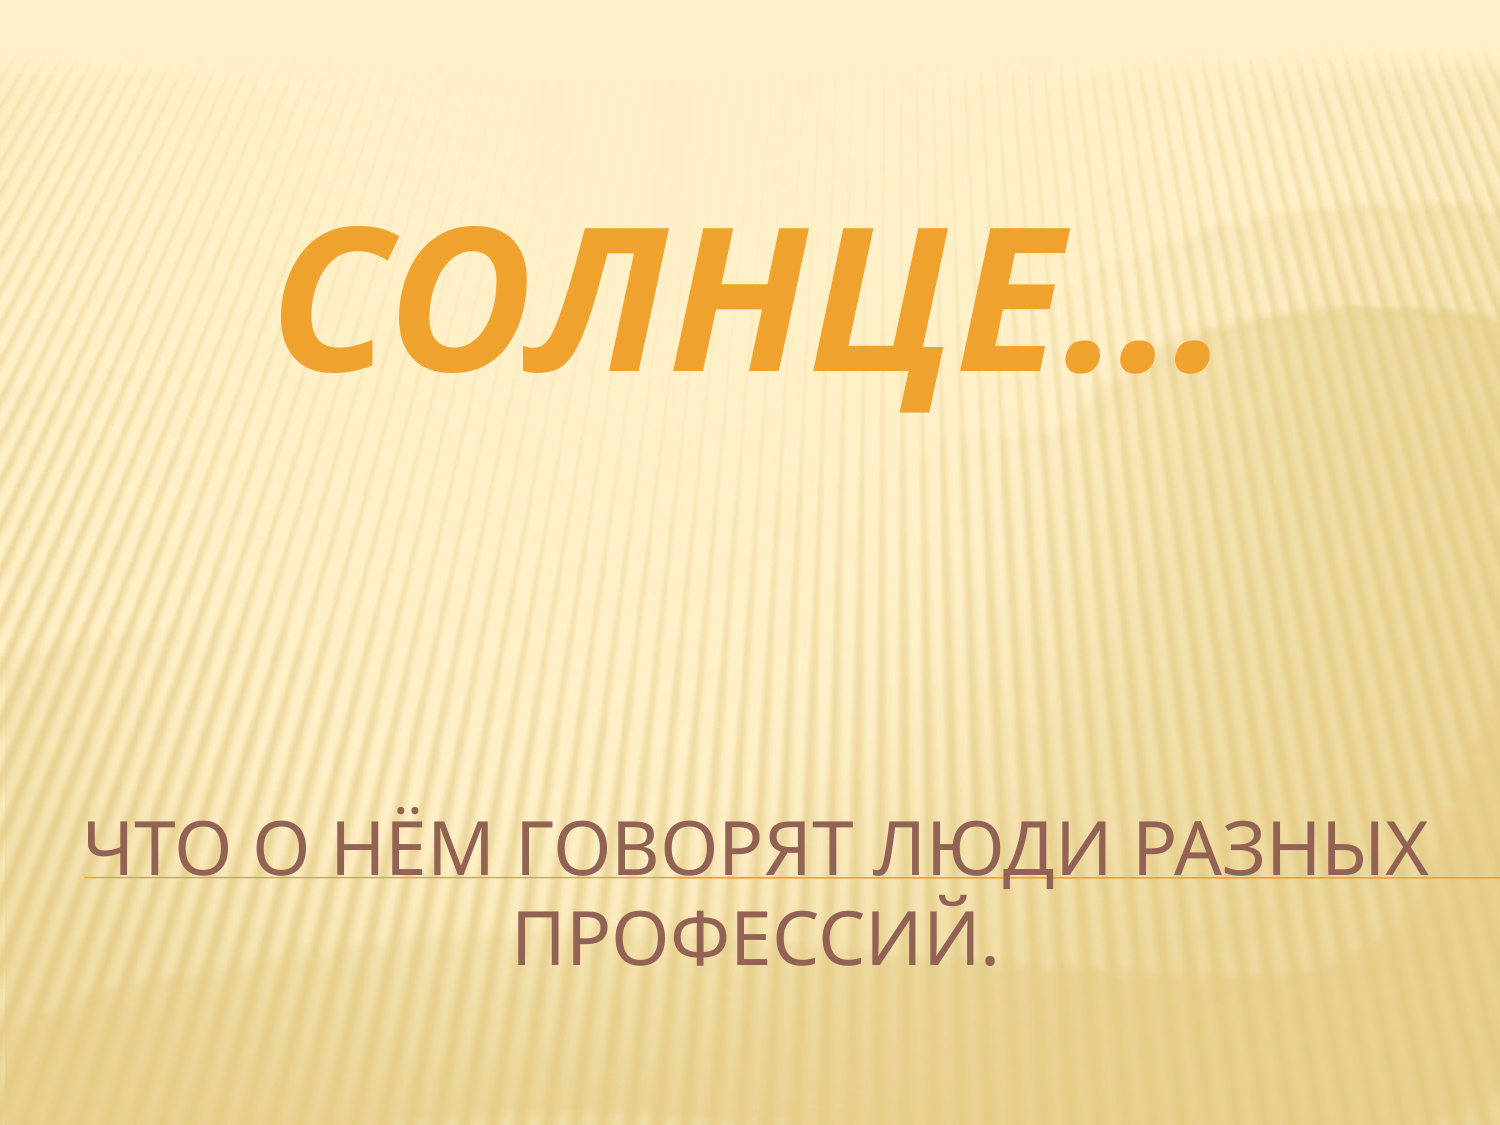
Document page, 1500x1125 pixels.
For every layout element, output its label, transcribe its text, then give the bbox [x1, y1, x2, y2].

text_box Солнце… [199, 163, 1301, 419]
title Что о нём говорят люди разных профессий. [62, 703, 1450, 997]
